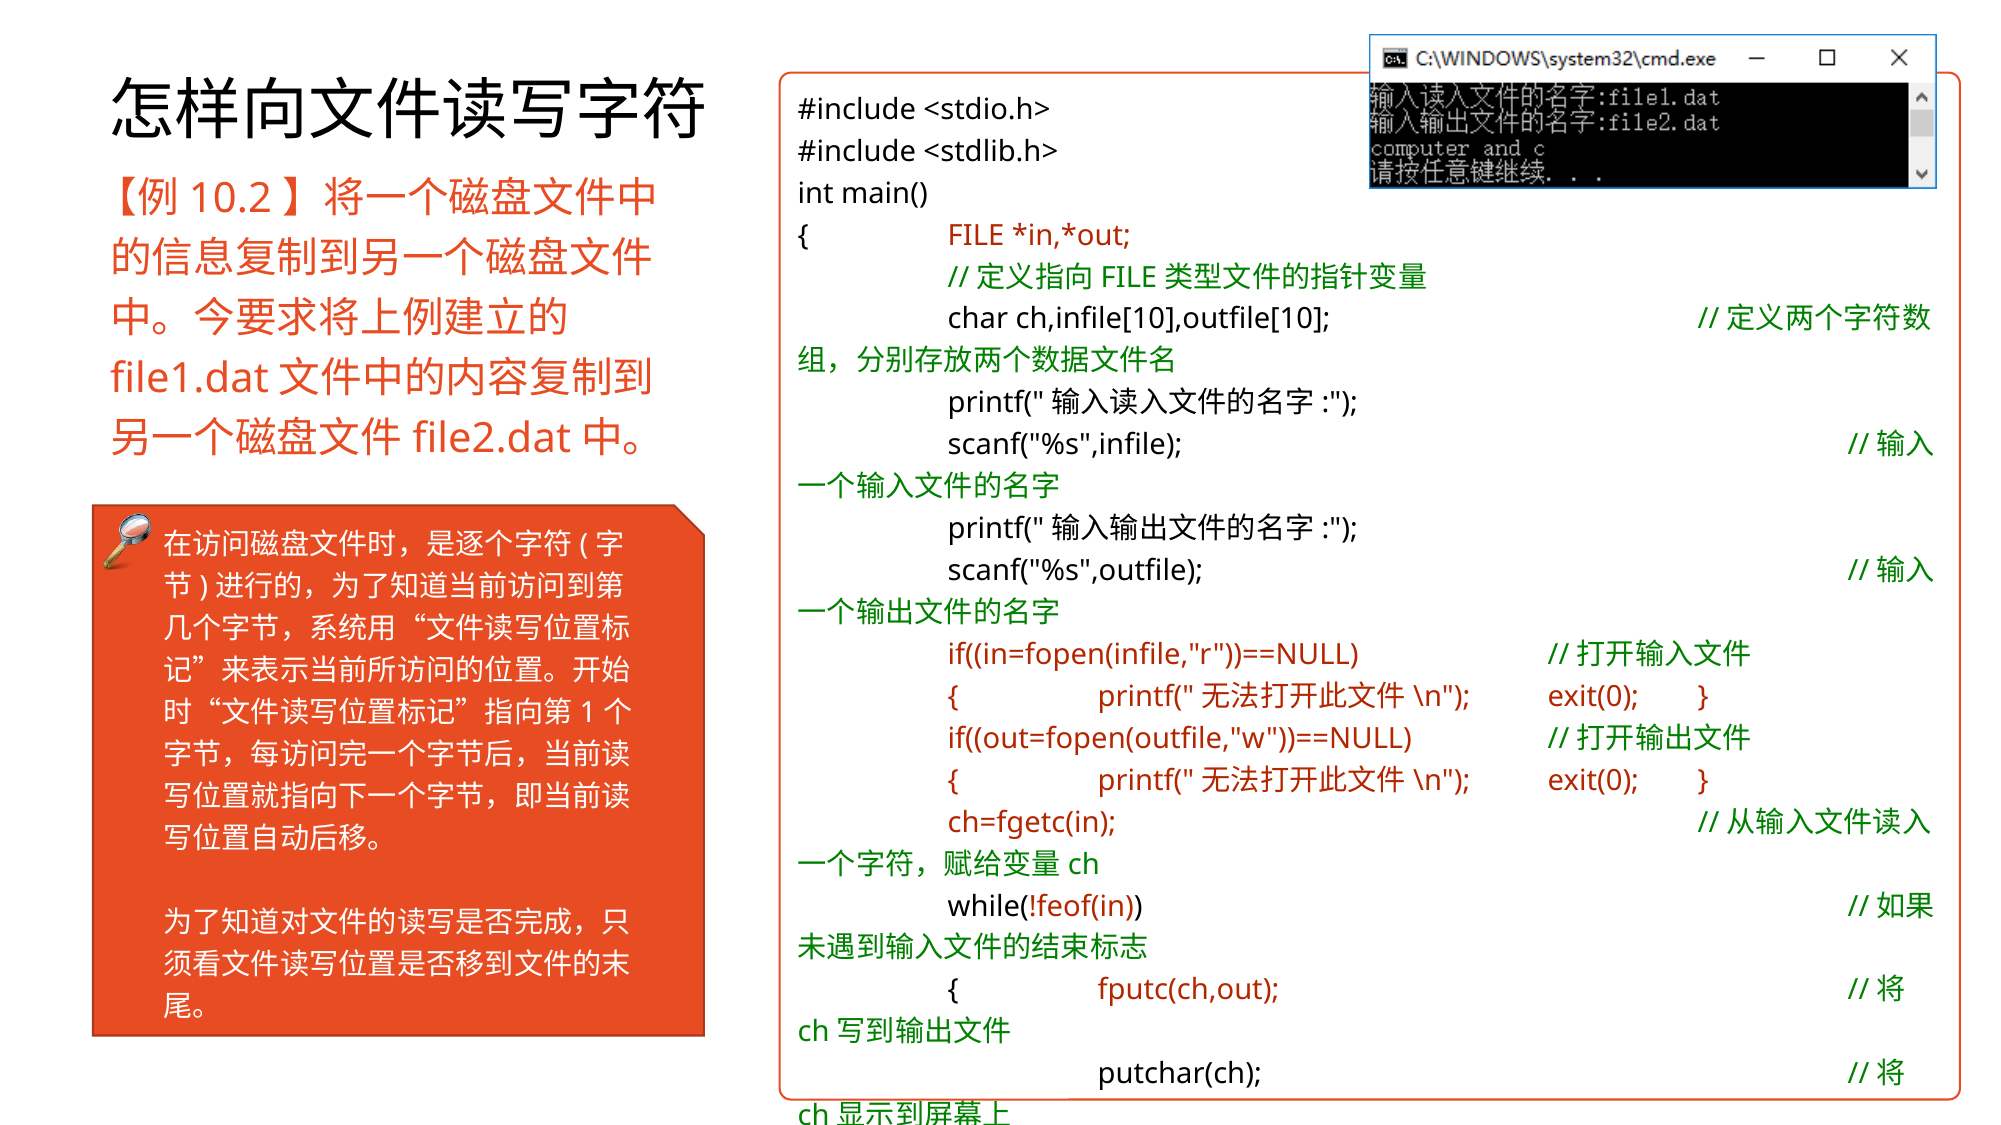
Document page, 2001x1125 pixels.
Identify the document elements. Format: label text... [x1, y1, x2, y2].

picture [1369, 34, 1937, 189]
text_box #include <stdio.h> #include <stdlib.h> int main() { FILE *in,*out; //定义指向FILE类型文件的指针变量 char ch,infile[10],outfile[10]; //定义两个字符数组，分别存放两个数据文件名 printf("输入读入文件的名字:"); scanf("%s",infile); //输入一个输入文件的名字 printf("输入输出文件的名字:"); scanf("%s",outfile); //输入一个输出文件的名字 if((in=fopen(infile,"r"))==NULL) //打开输入文件 { printf("无法打开此文件\n"); exit(0); } if((out=fopen(outfile,"w"))==NULL) //打开输出文件 { printf("无法打开此文件\n"); exit(0); } ch=fgetc(in); //从输入文件读入一个字符，赋给变量ch while(!feof(in)) //如果未遇到输入文件的结束标志 { fputc(ch,out); //将ch写到输出文件 putchar(ch); //将ch显示到屏幕上 ch=fgetc(in); //再从输入文件读入一个字符，赋给变量ch } putchar(10); //显示完全部字符后换行 fclose(in); //关闭输入文件 fclose(out); //关闭输出文件 return 0; } [778, 71, 1961, 1101]
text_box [92, 505, 704, 1036]
title 怎样向文件读写字符 [93, 2, 1819, 221]
list 【例10.2】将一个磁盘文件中的信息复制到另一个磁盘文件中。今要求将上例建立的file1.dat文件中的内容复制到另一个磁盘文件file2.dat中。 [80, 153, 702, 467]
